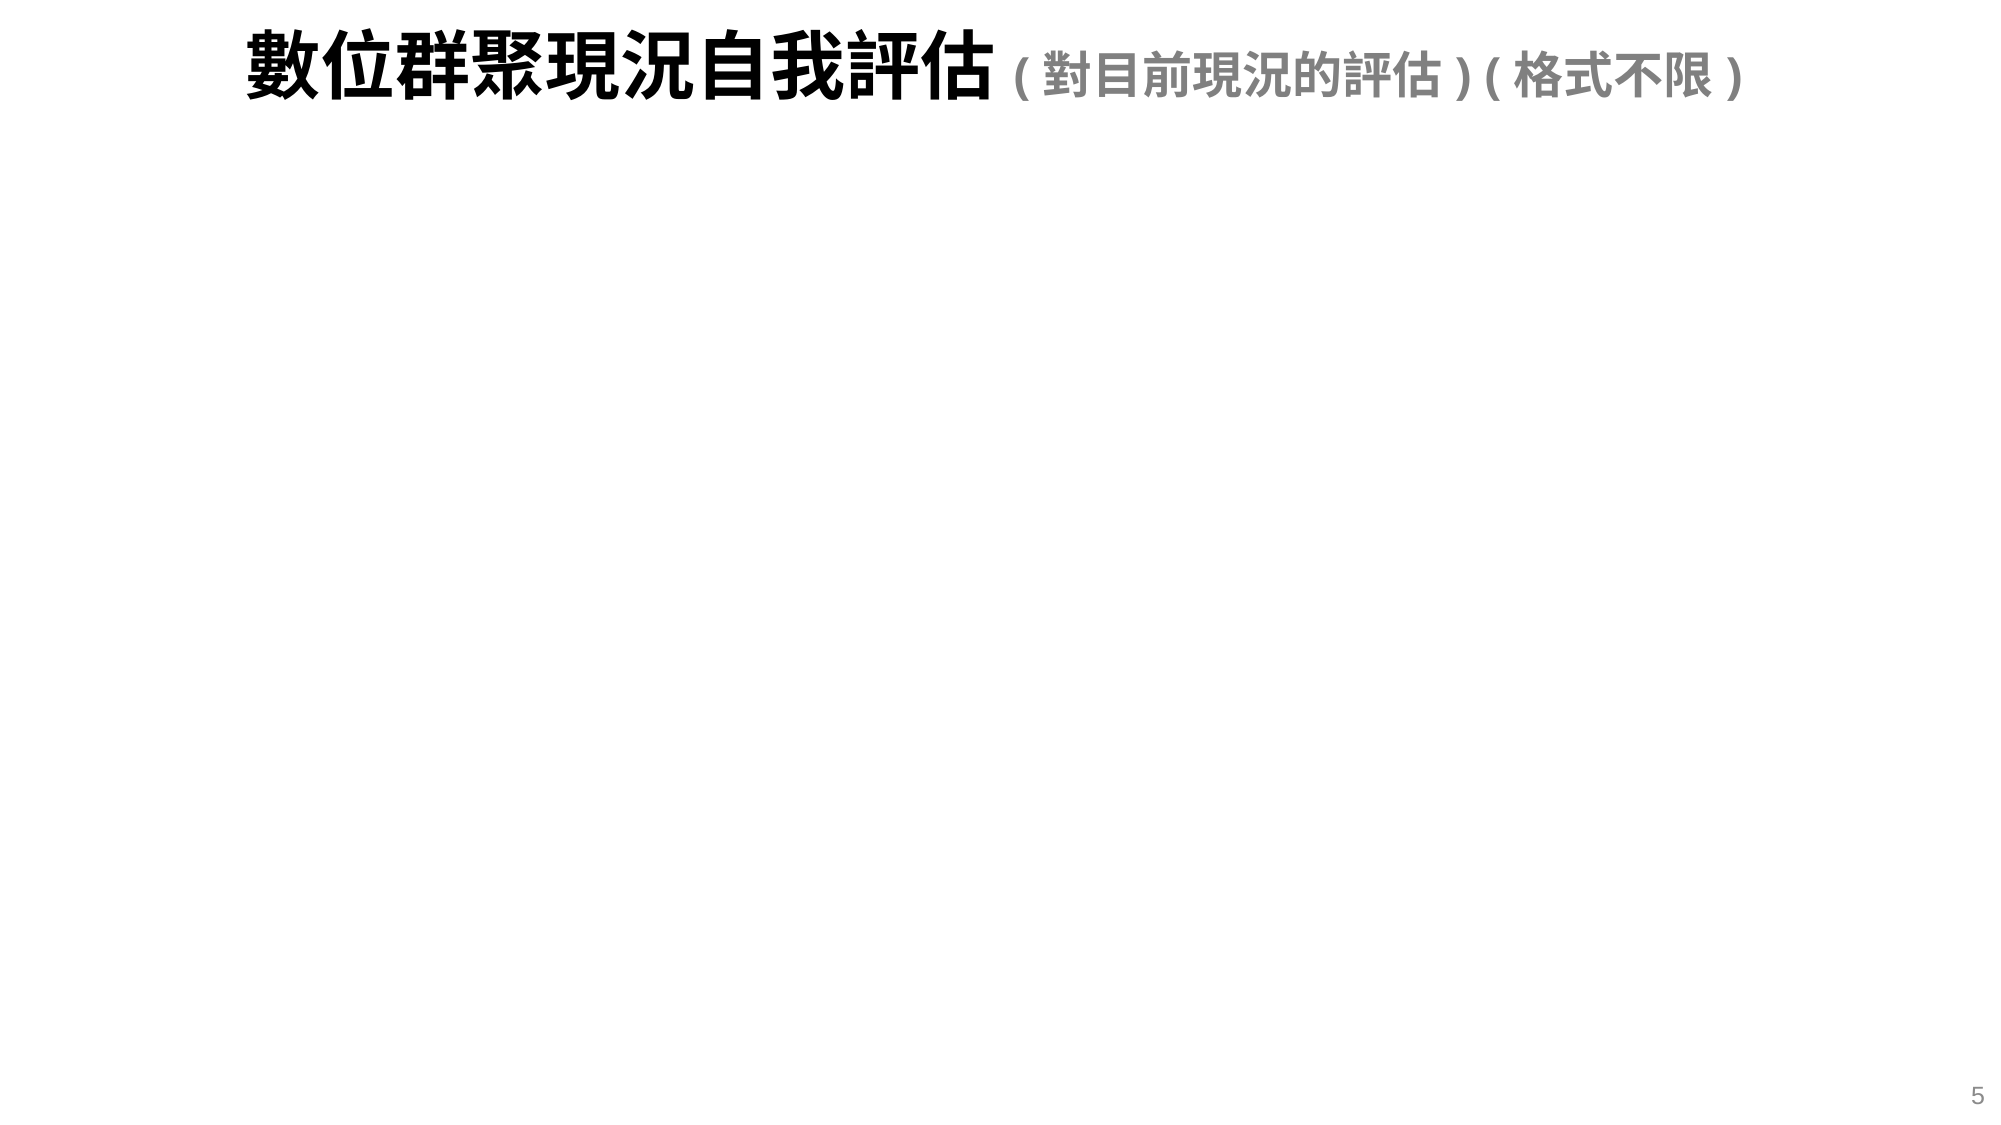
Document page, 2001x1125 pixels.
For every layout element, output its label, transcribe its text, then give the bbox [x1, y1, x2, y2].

text_box 數位群聚現況自我評估(對目前現況的評估) (格式不限) [219, 11, 1769, 117]
